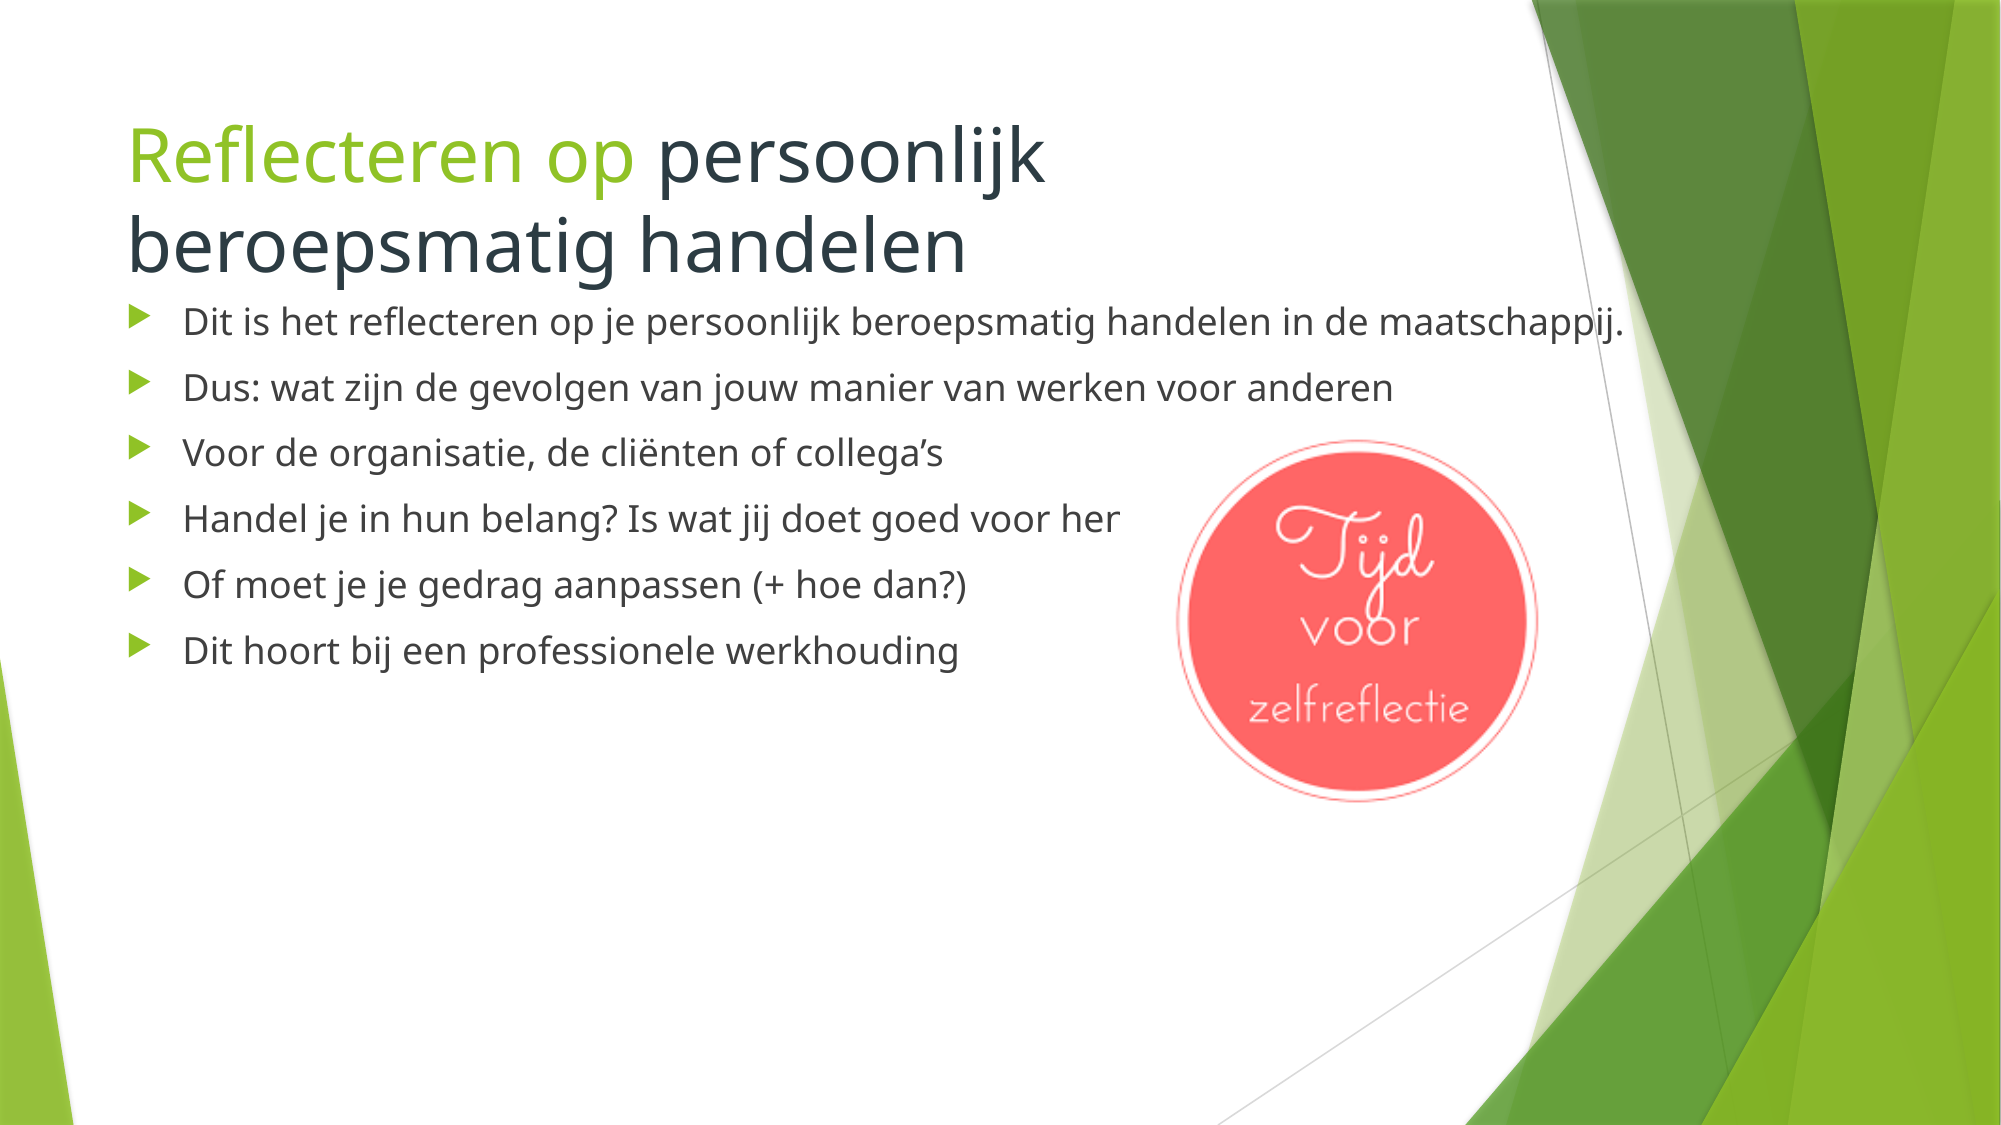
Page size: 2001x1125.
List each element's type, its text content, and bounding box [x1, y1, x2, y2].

title Reflecteren op persoonlijk beroepsmatig handelen [111, 99, 1522, 290]
list Dit is het reflecteren op je persoonlijk beroepsmatig handelen in de maatschappij. Dus: wat zijn de gevolgen van jouw manier van werken voor anderen Voor de organisatie, de cliënten of collega’s Handel je in hun belang? Is wat jij doet goed voor hen? Of moet je je gedrag aanpassen (+ hoe dan?) Dit hoort bij een professionele werkhouding [111, 290, 1736, 927]
picture [1119, 427, 1581, 817]
